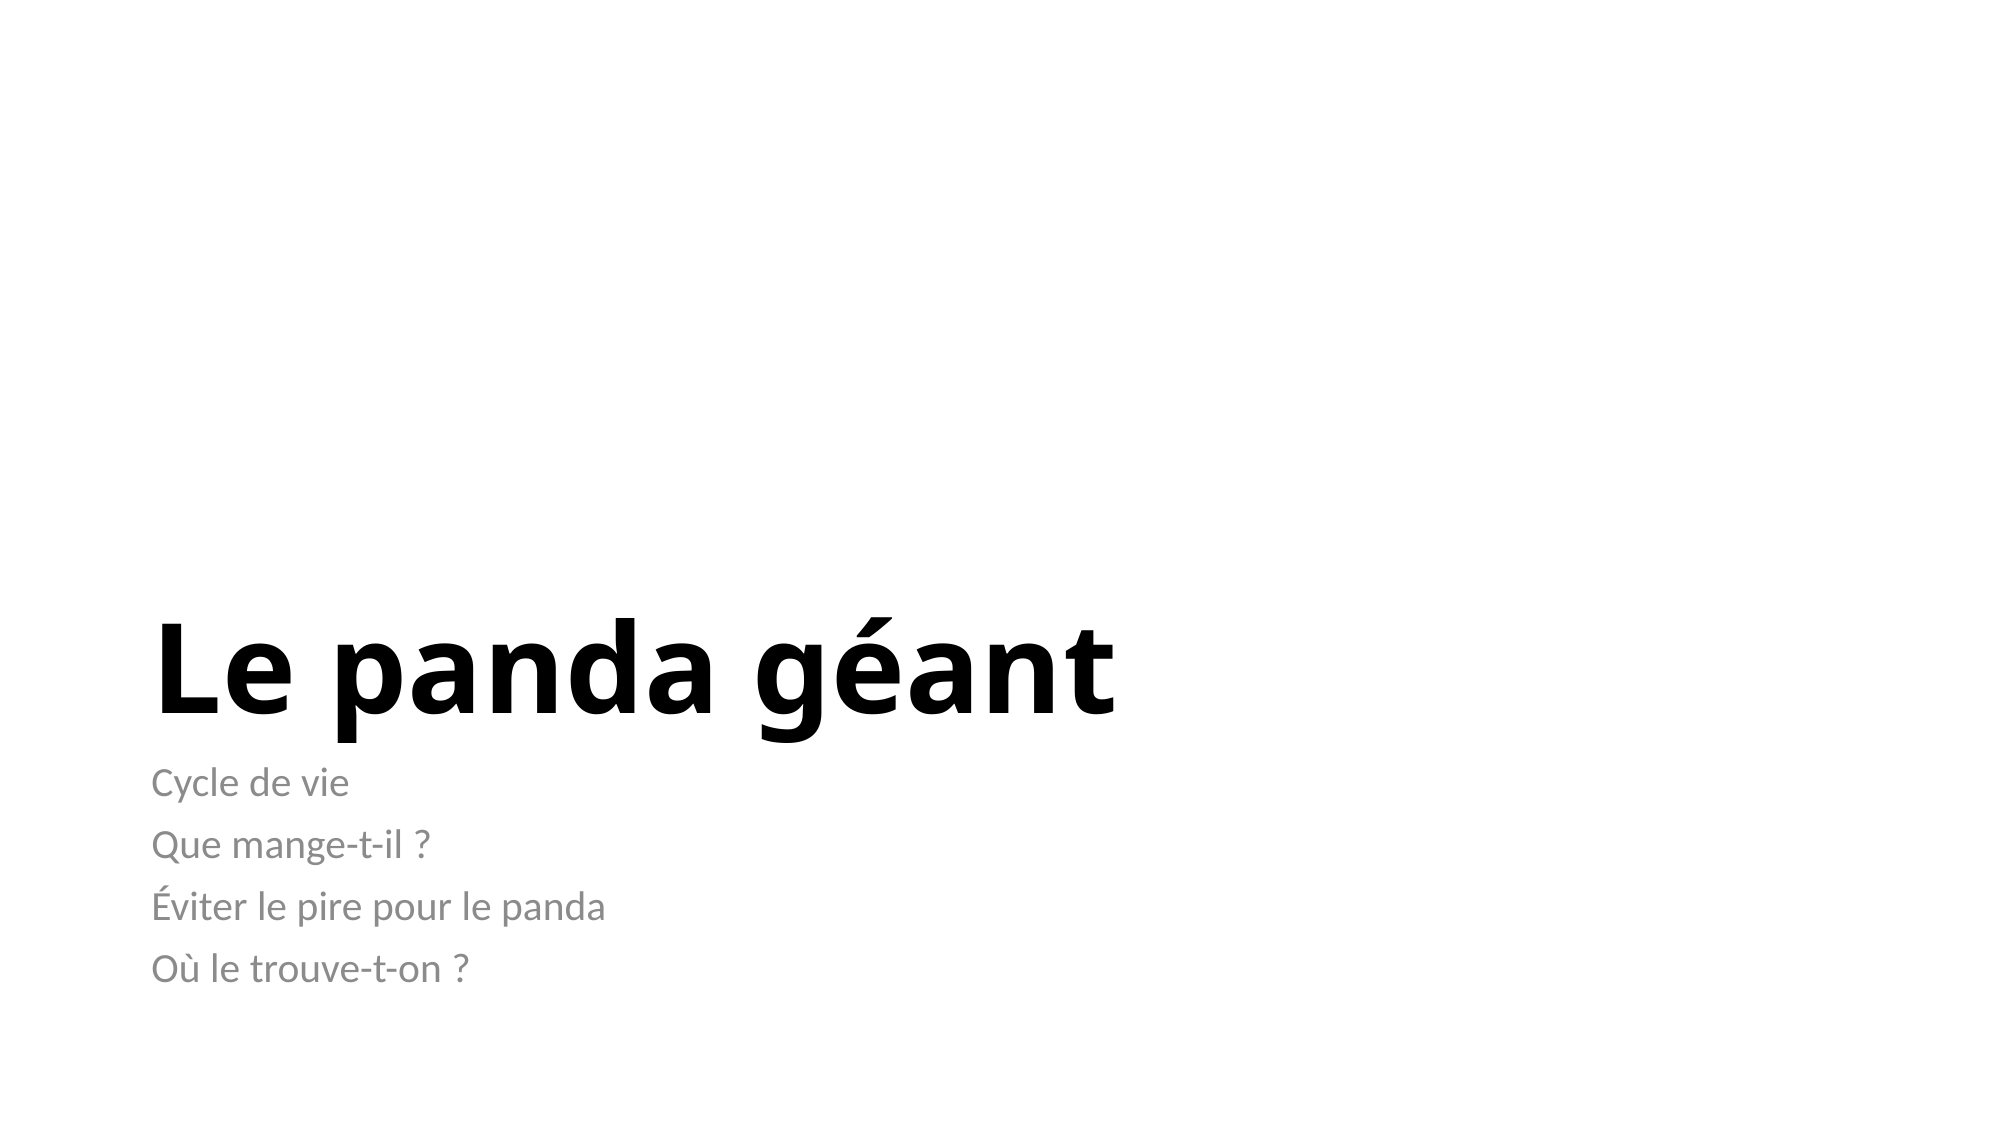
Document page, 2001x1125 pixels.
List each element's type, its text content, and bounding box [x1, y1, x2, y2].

title Le panda géant [136, 280, 1862, 749]
list Cycle de vie Que mange-t-il ? Éviter le pire pour le panda Où le trouve-t-on ? [136, 752, 1862, 999]
